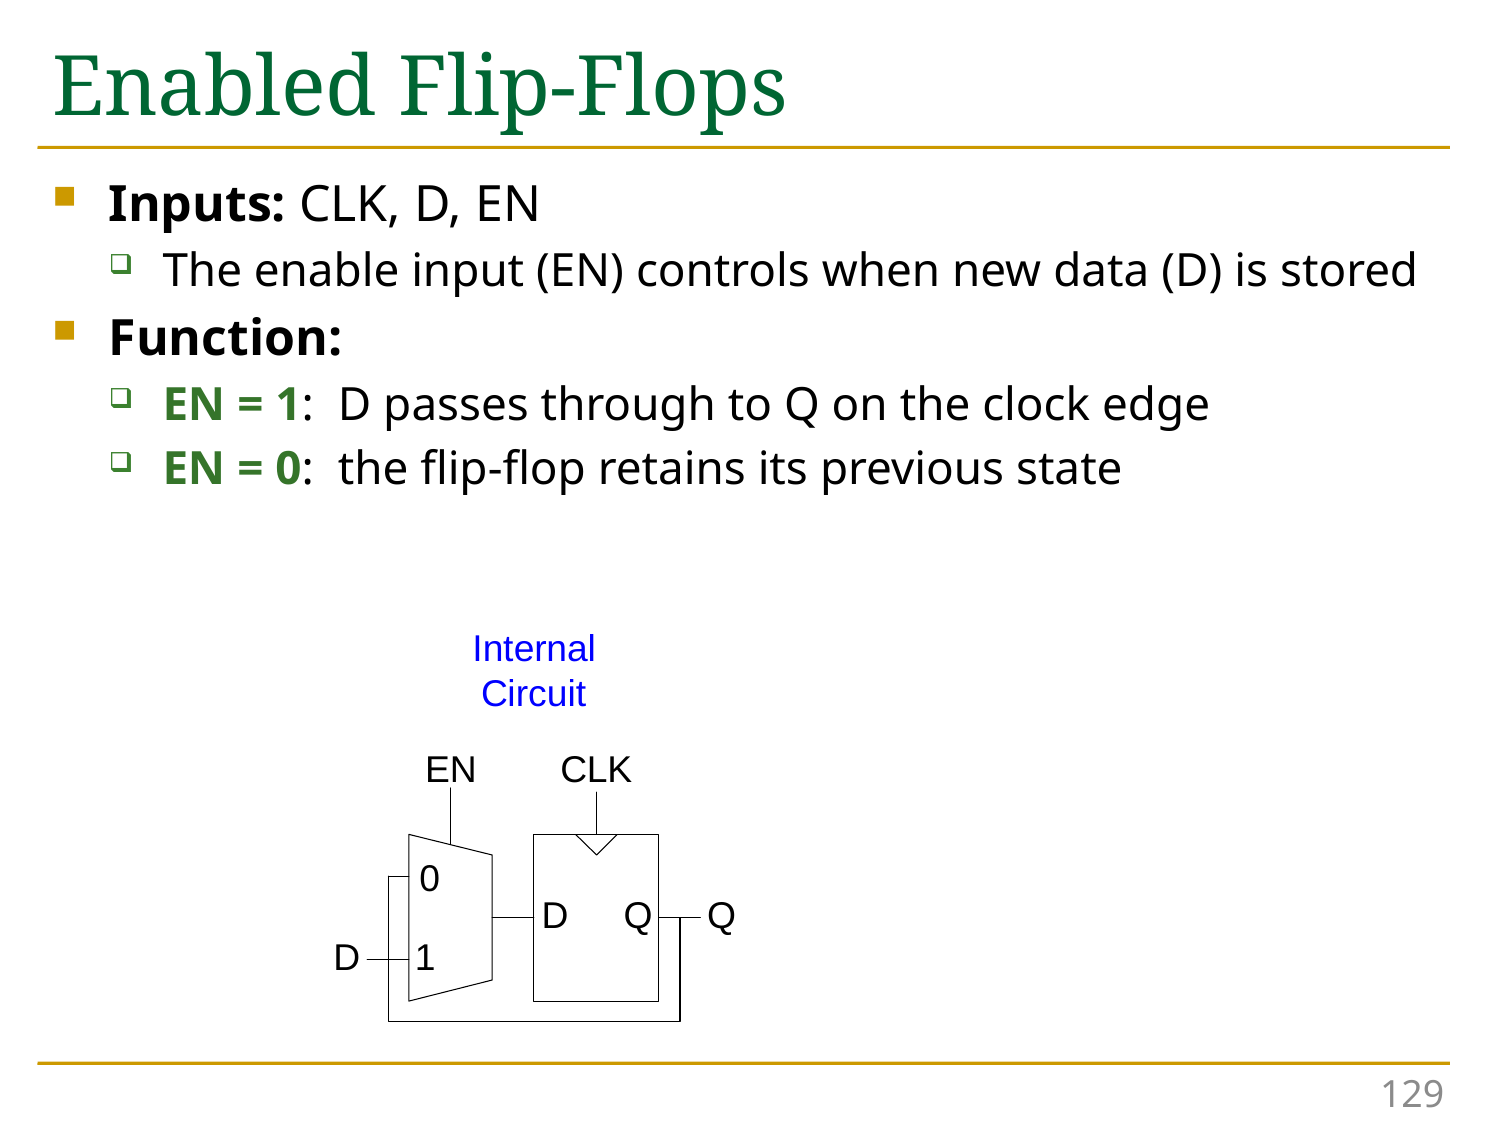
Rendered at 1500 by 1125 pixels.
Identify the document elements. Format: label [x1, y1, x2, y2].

text_box [299, 599, 1076, 1037]
list [37, 163, 1450, 1016]
title [37, 24, 1450, 163]
slide_number [1121, 1066, 1460, 1125]
